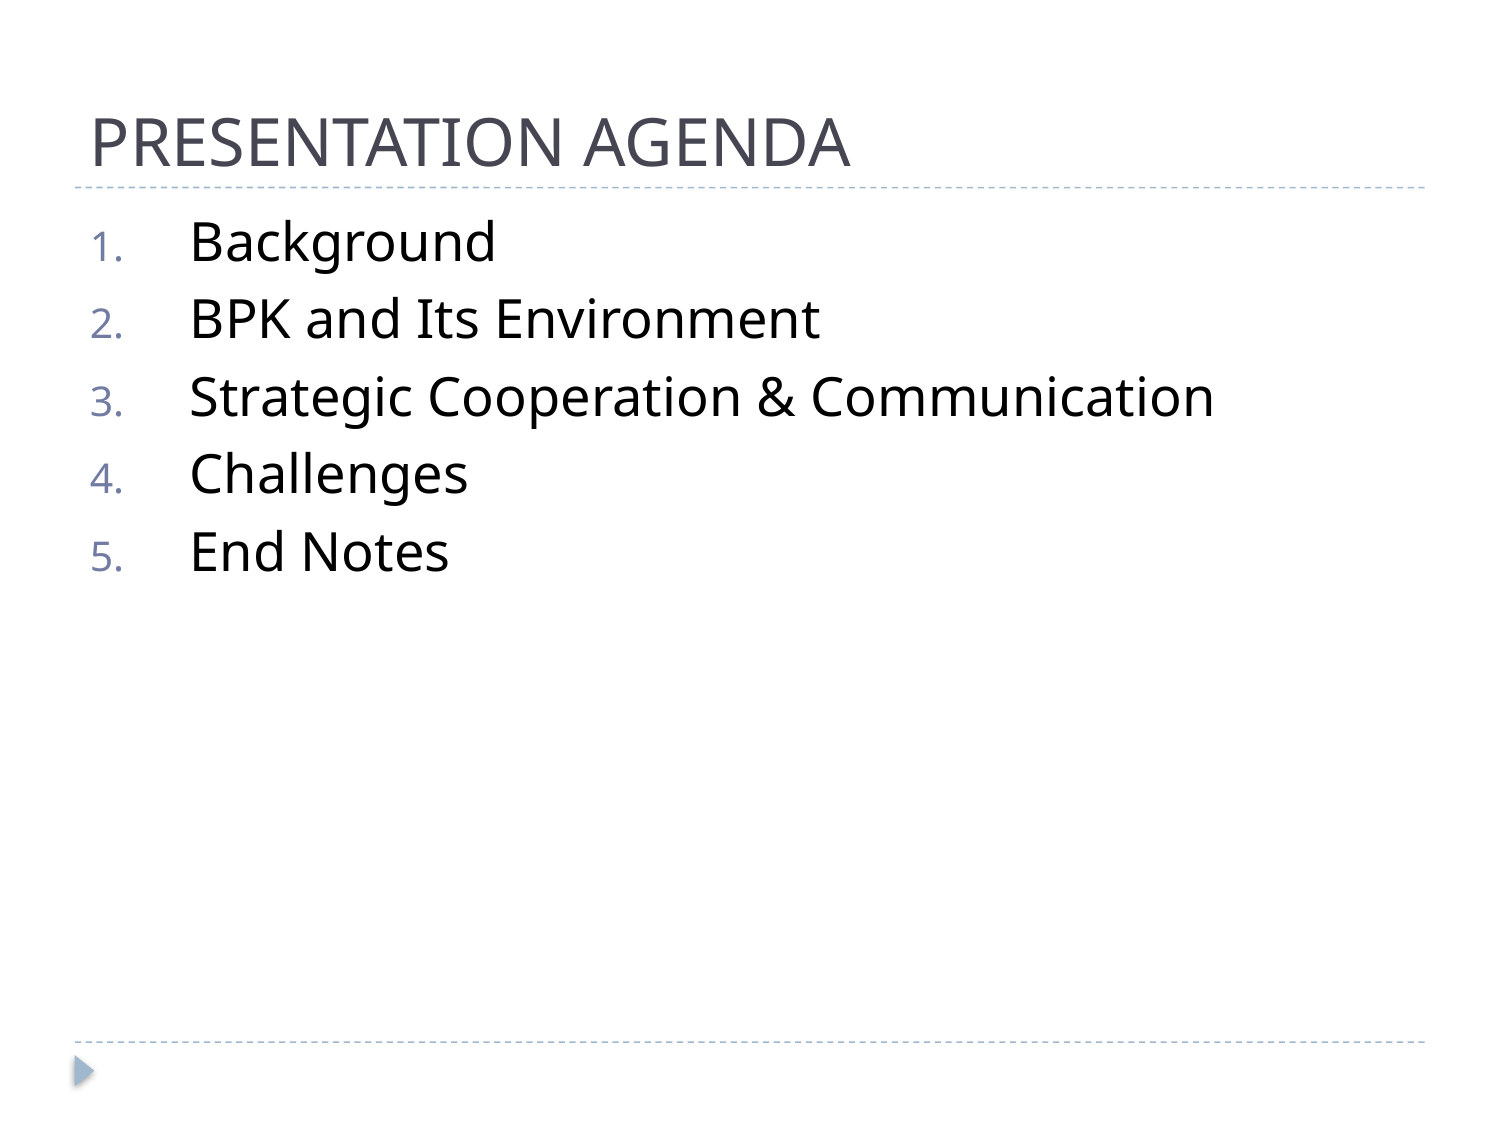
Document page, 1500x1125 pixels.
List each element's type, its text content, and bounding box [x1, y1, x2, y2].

title PRESENTATION AGENDA [75, 24, 1425, 188]
list Background BPK and Its Environment Strategic Cooperation & Communication Challenges End Notes [75, 200, 1425, 1010]
